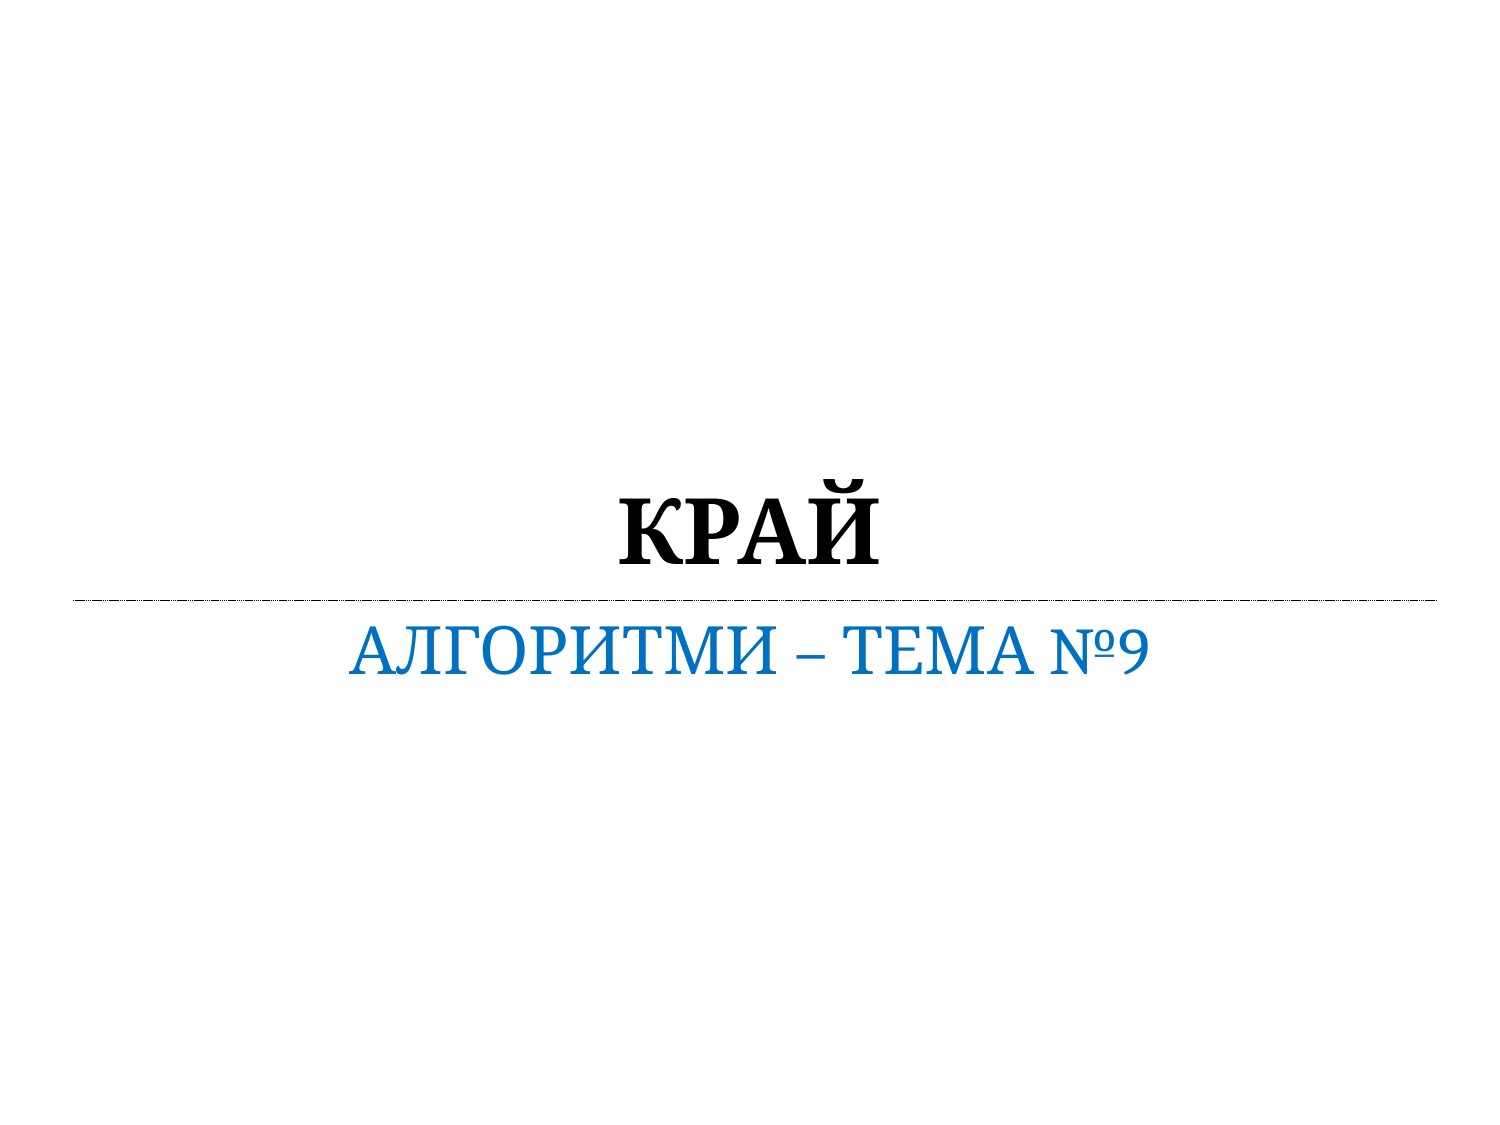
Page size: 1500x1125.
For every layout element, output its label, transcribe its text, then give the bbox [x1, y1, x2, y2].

title Край [0, 346, 1500, 594]
subtitle Алгоритми – тема №9 [0, 597, 1500, 716]
